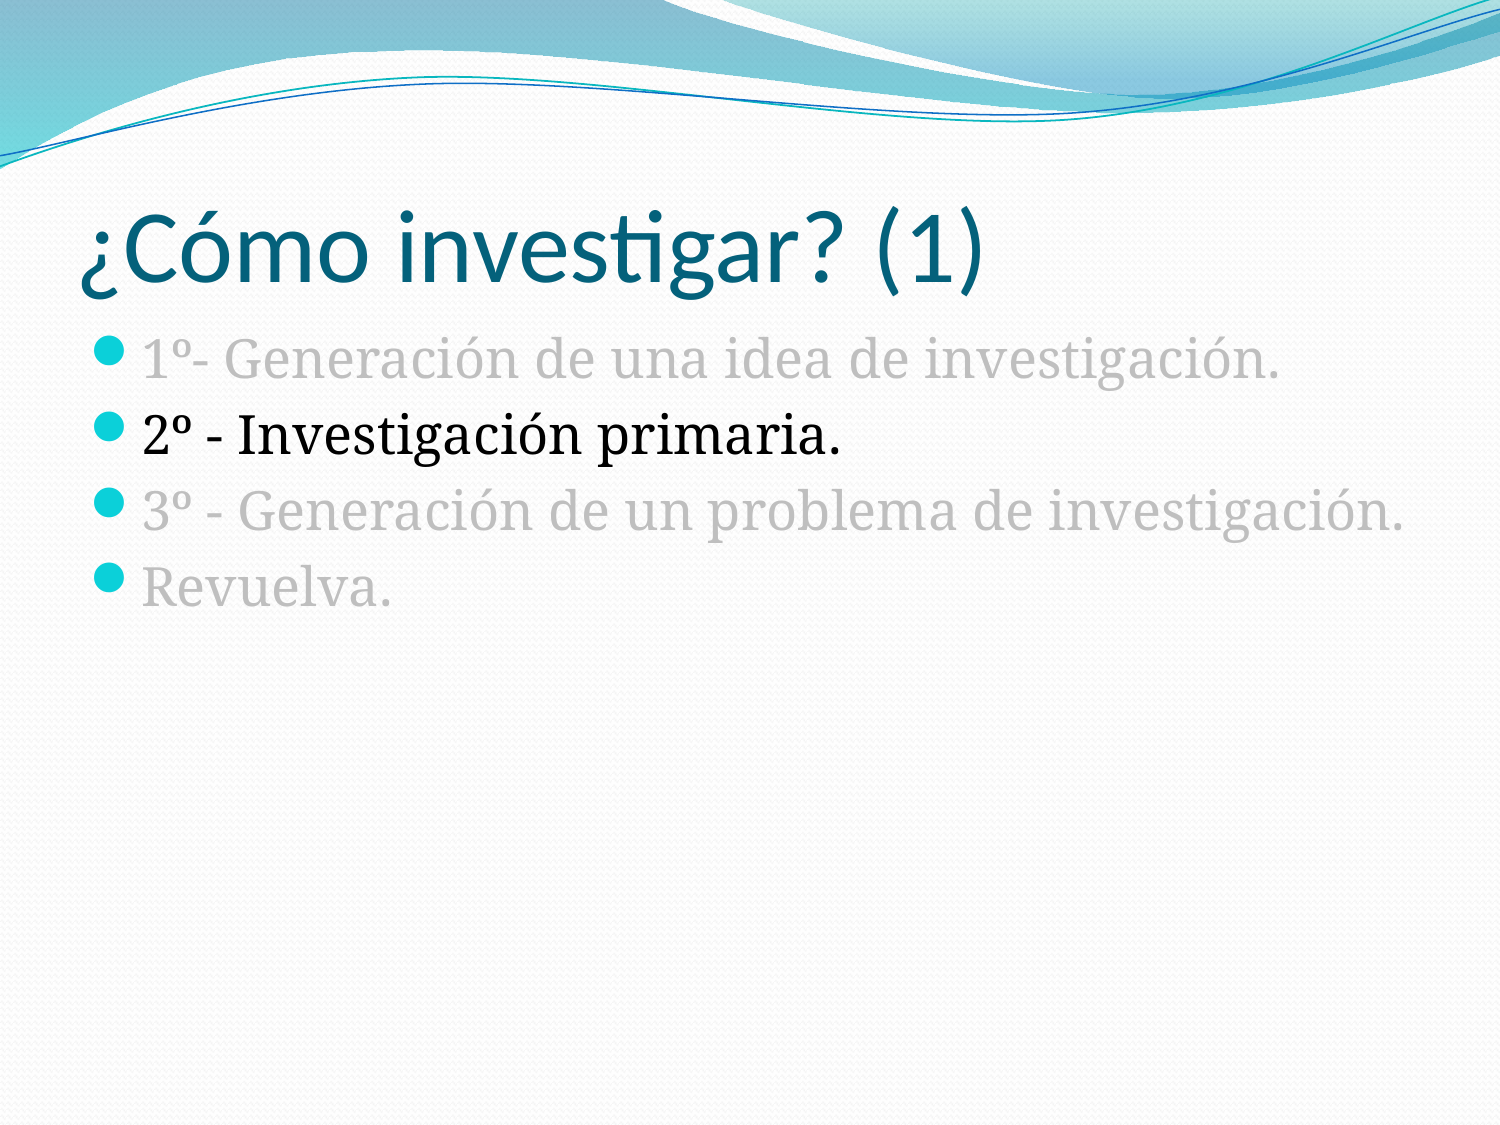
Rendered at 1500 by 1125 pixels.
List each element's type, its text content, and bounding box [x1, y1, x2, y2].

title ¿Cómo investigar? (1) [75, 115, 1425, 303]
list 1º- Generación de una idea de investigación. 2º - Investigación primaria. 3º - Generación de un problema de investigación. Revuelva. [75, 317, 1425, 1038]
